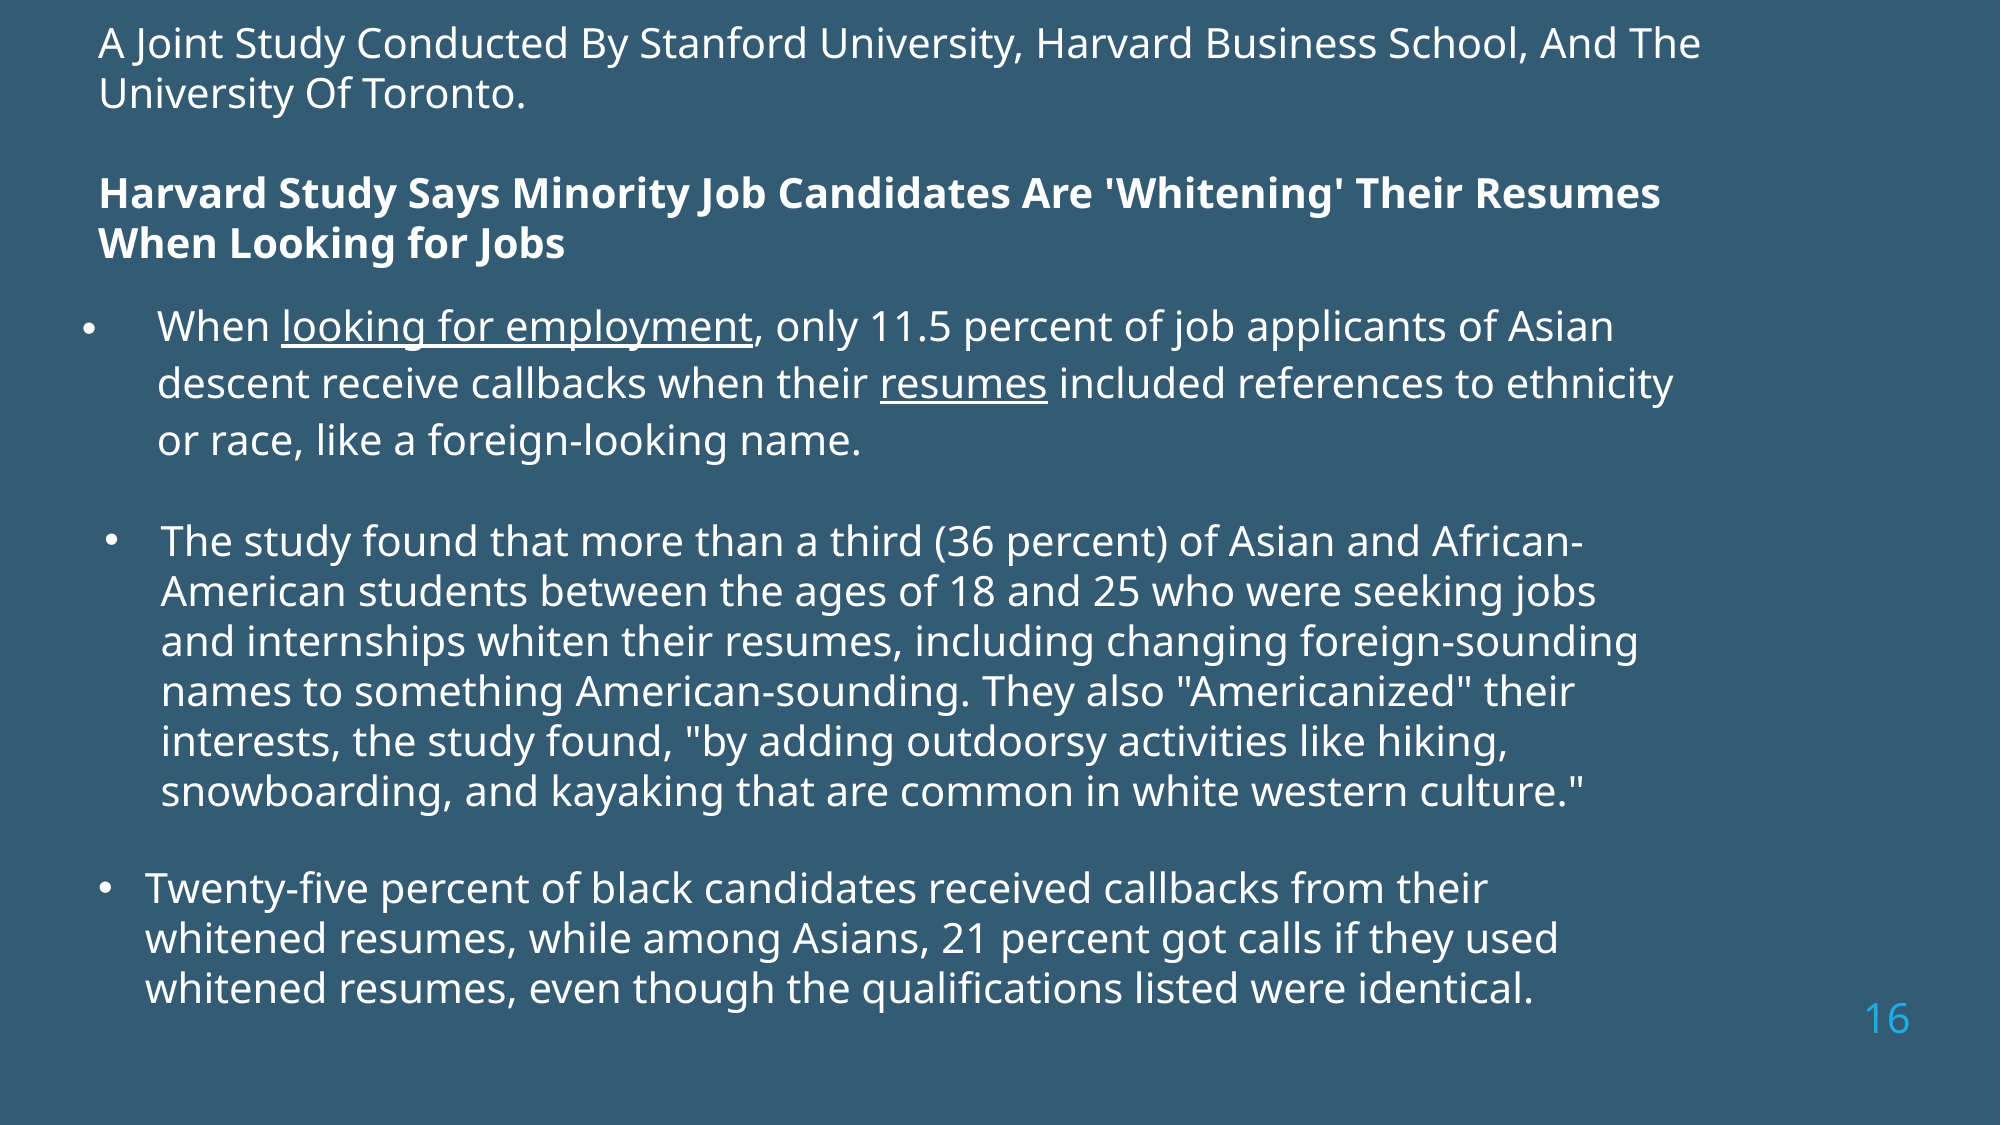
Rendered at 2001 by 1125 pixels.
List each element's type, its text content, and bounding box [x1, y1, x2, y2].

text_box A Joint Study Conducted By Stanford University, Harvard Business School, And The University Of Toronto. Harvard Study Says Minority Job Candidates Are 'Whitening' Their Resumes When Looking for Jobs [83, 9, 1732, 275]
text_box When looking for employment, only 11.5 percent of job applicants of Asian descent receive callbacks when their resumes included references to ethnicity or race, like a foreign-looking name. [67, 292, 1716, 471]
slide_number 16 [1751, 970, 1926, 1051]
text_box Twenty-five percent of black candidates received callbacks from their whitened resumes, while among Asians, 21 percent got calls if they used whitened resumes, even though the qualifications listed were identical. [83, 854, 1651, 1020]
text_box The study found that more than a third (36 percent) of Asian and African-American students between the ages of 18 and 25 who were seeking jobs and internships whiten their resumes, including changing foreign-sounding names to something American-sounding. They also "Americanized" their interests, the study found, "by adding outdoorsy activities like hiking, snowboarding, and kayaking that are common in white western culture." [89, 507, 1693, 822]
